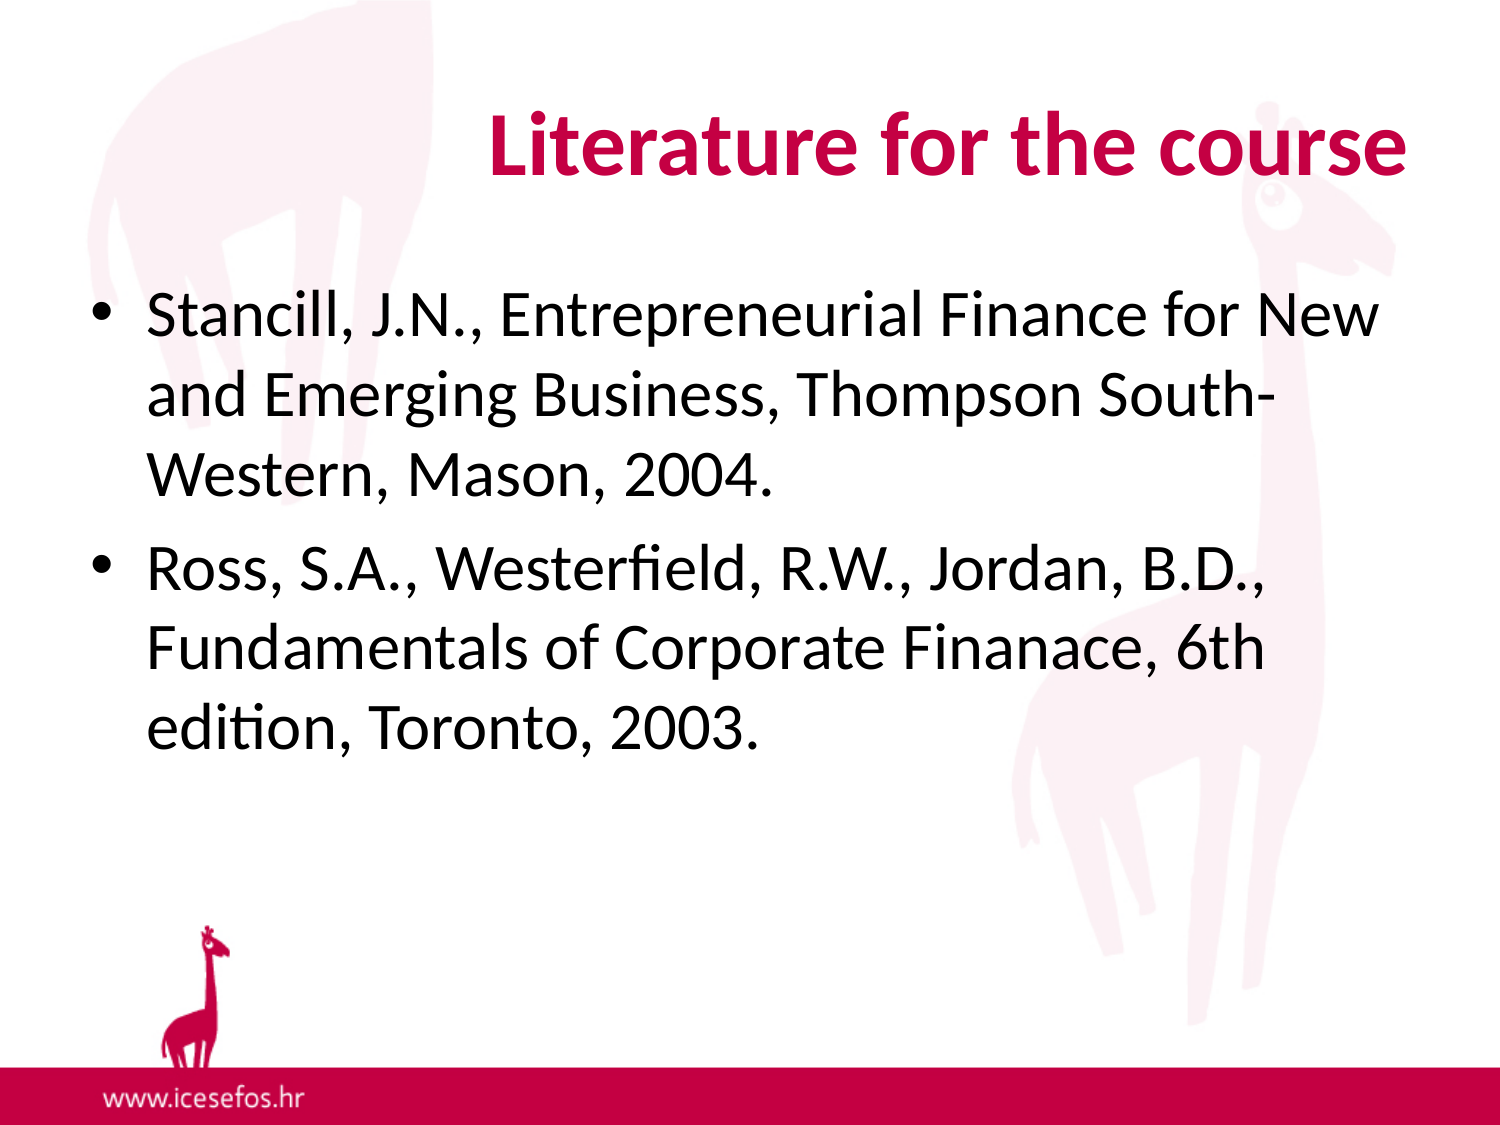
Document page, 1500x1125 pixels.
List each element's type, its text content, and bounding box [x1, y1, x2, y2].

picture [0, 0, 1500, 1125]
title Literature for the course [75, 45, 1425, 233]
list Stancill, J.N., Entrepreneurial Finance for New and Emerging Business, Thompson South-Western, Mason, 2004. Ross, S.A., Westerfield, R.W., Jordan, B.D., Fundamentals of Corporate Finanace, 6th edition, Toronto, 2003. [75, 262, 1425, 1005]
